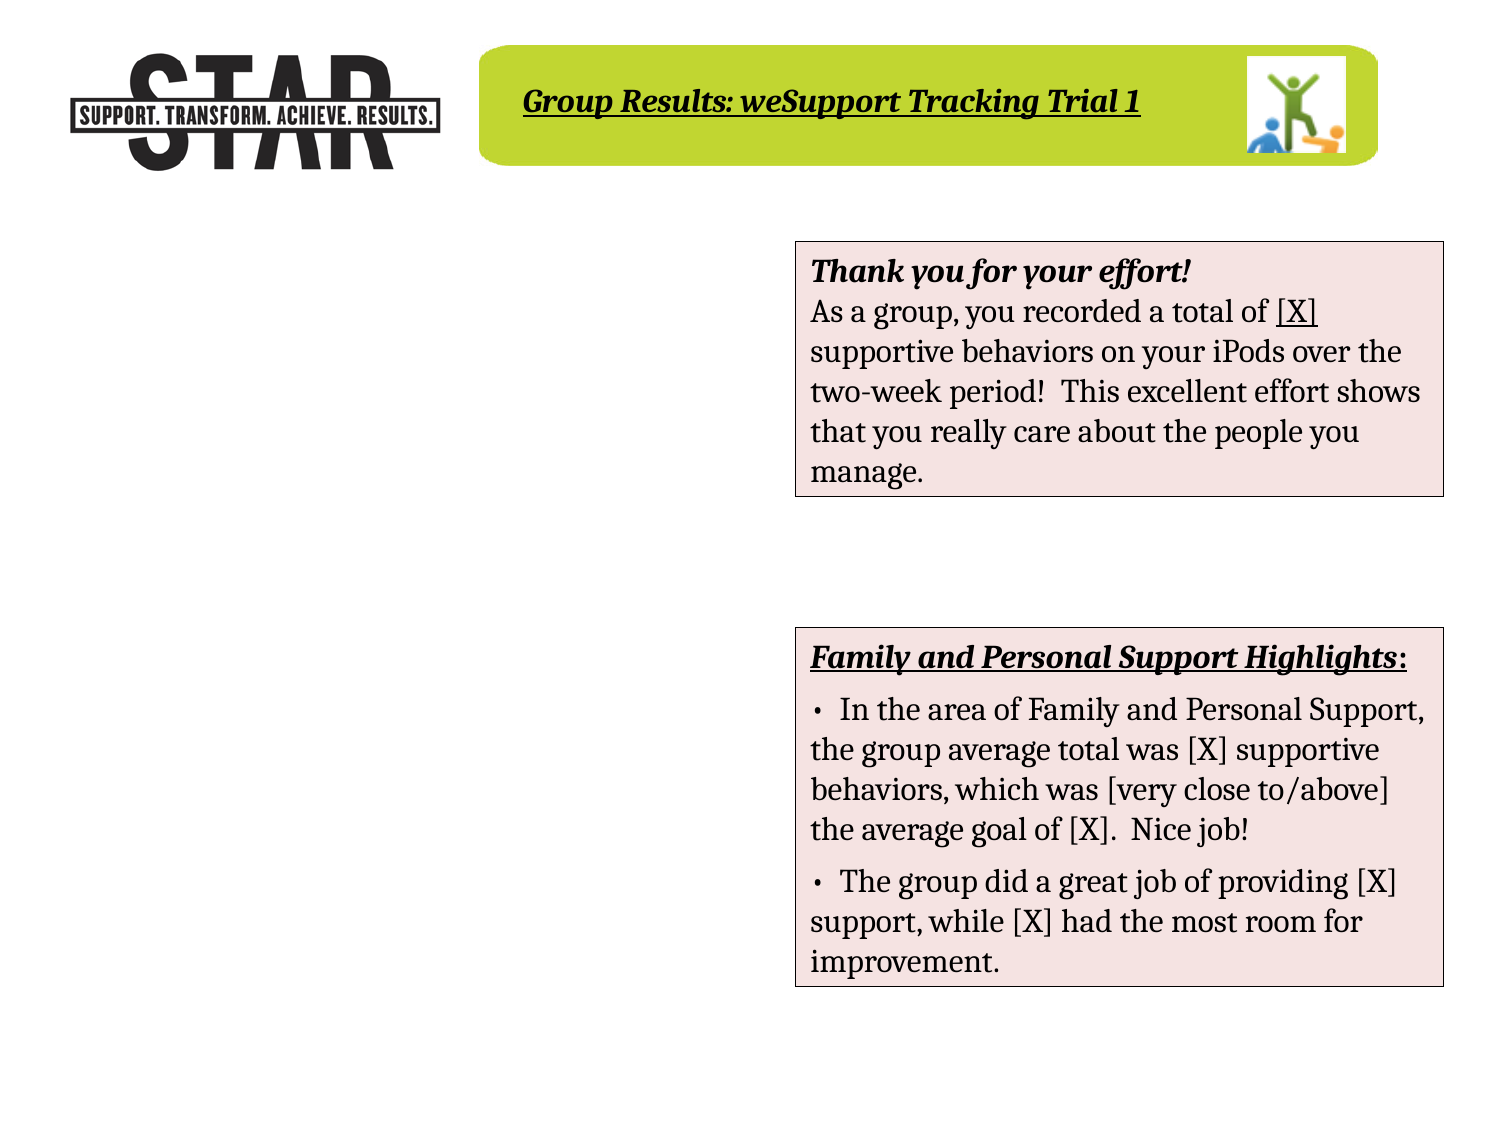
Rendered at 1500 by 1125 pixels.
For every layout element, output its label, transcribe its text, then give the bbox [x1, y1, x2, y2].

text_box Family and Personal Support Highlights: • In the area of Family and Personal Support, the group average total was [X] supportive behaviors, which was [very close to/above] the average goal of [X]. Nice job! • The group did a great job of providing [X] support, while [X] had the most room for improvement. [795, 627, 1444, 987]
text_box Thank you for your effort! As a group, you recorded a total of [X] supportive behaviors on your iPods over the two-week period! This excellent effort shows that you really care about the people you manage. [795, 241, 1444, 497]
picture [59, 41, 456, 180]
picture [478, 45, 1378, 167]
